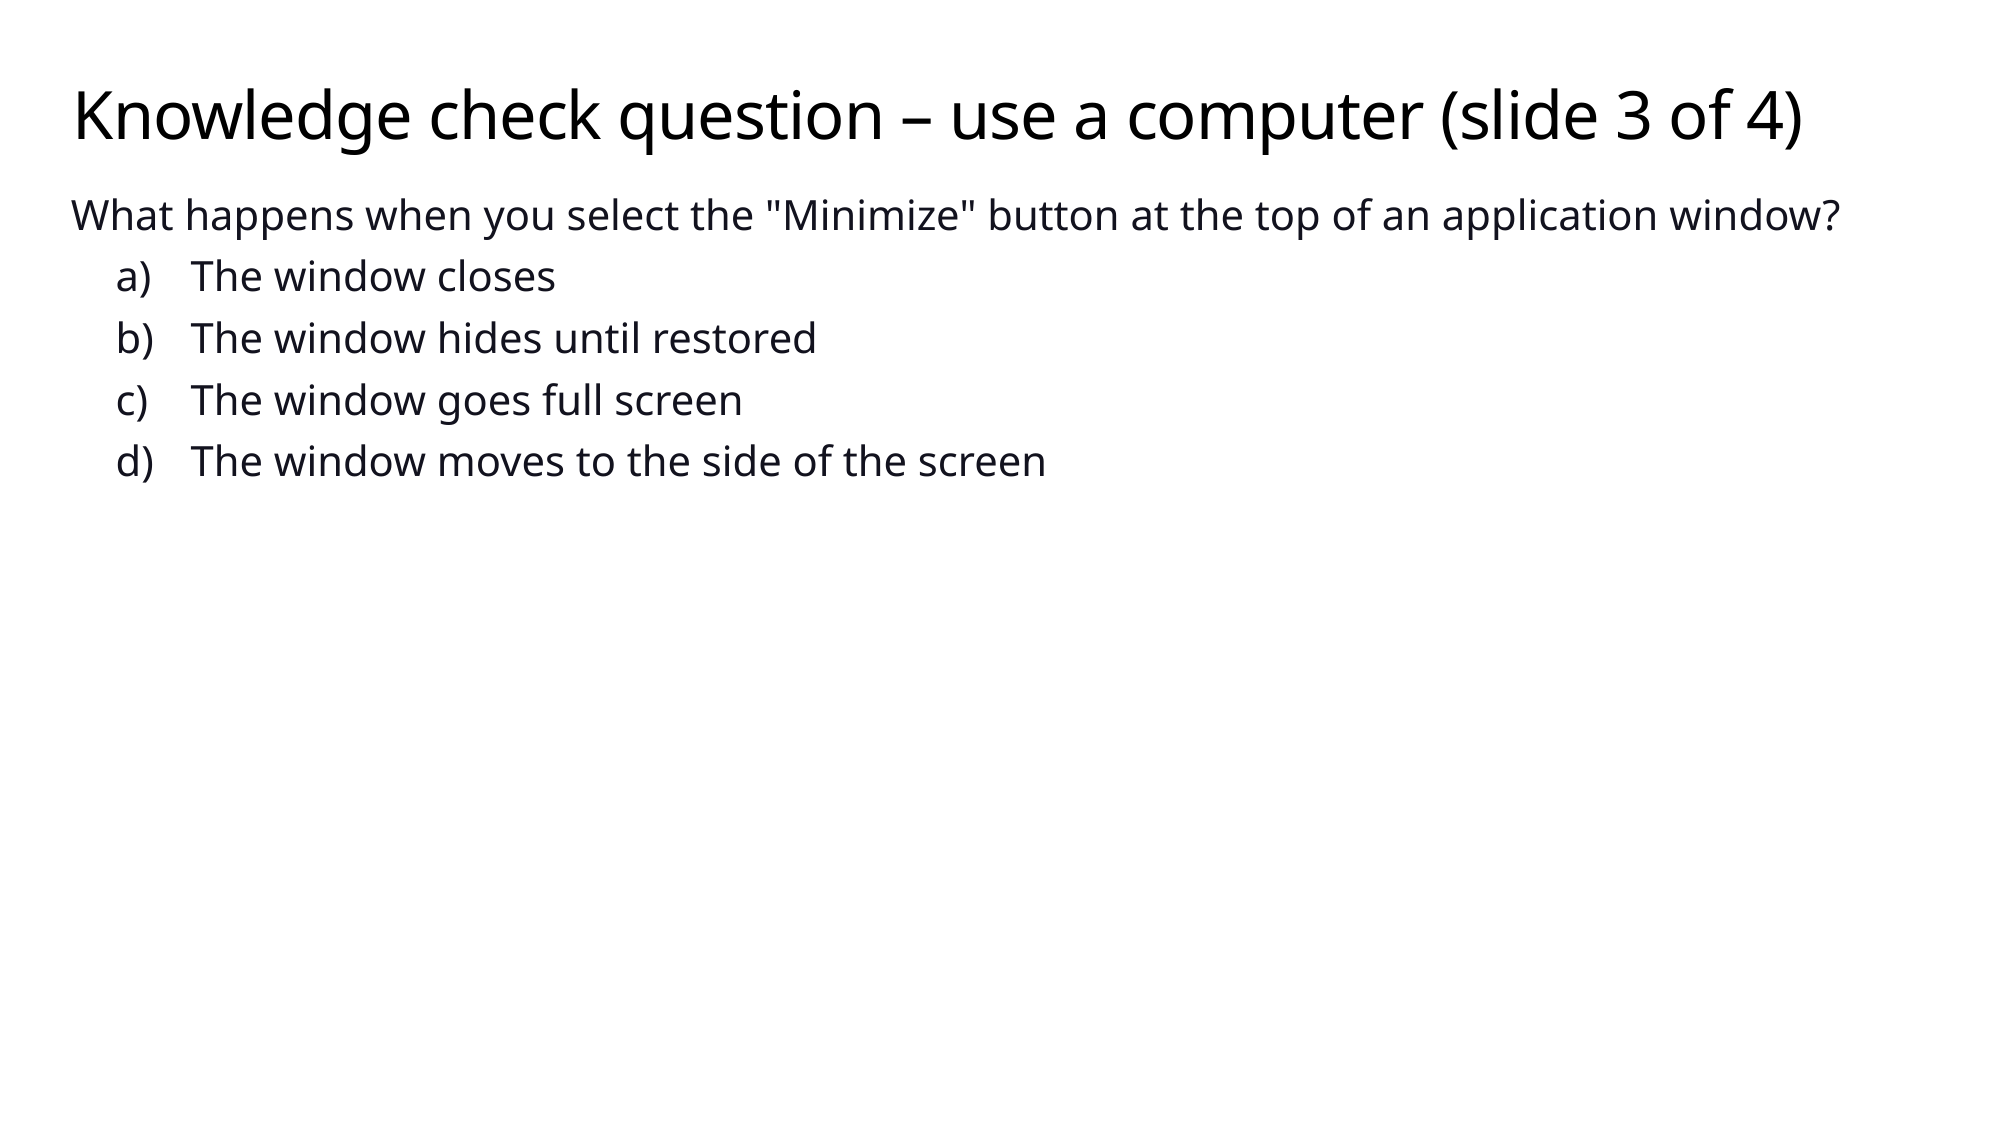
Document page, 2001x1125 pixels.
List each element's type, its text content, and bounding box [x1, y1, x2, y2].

list What happens when you select the "Minimize" button at the top of an application window? The window closes The window hides until restored The window goes full screen The window moves to the side of the screen [70, 194, 1936, 1067]
title Knowledge check question – use a computer (slide 3 of 4) [72, 72, 1934, 144]
